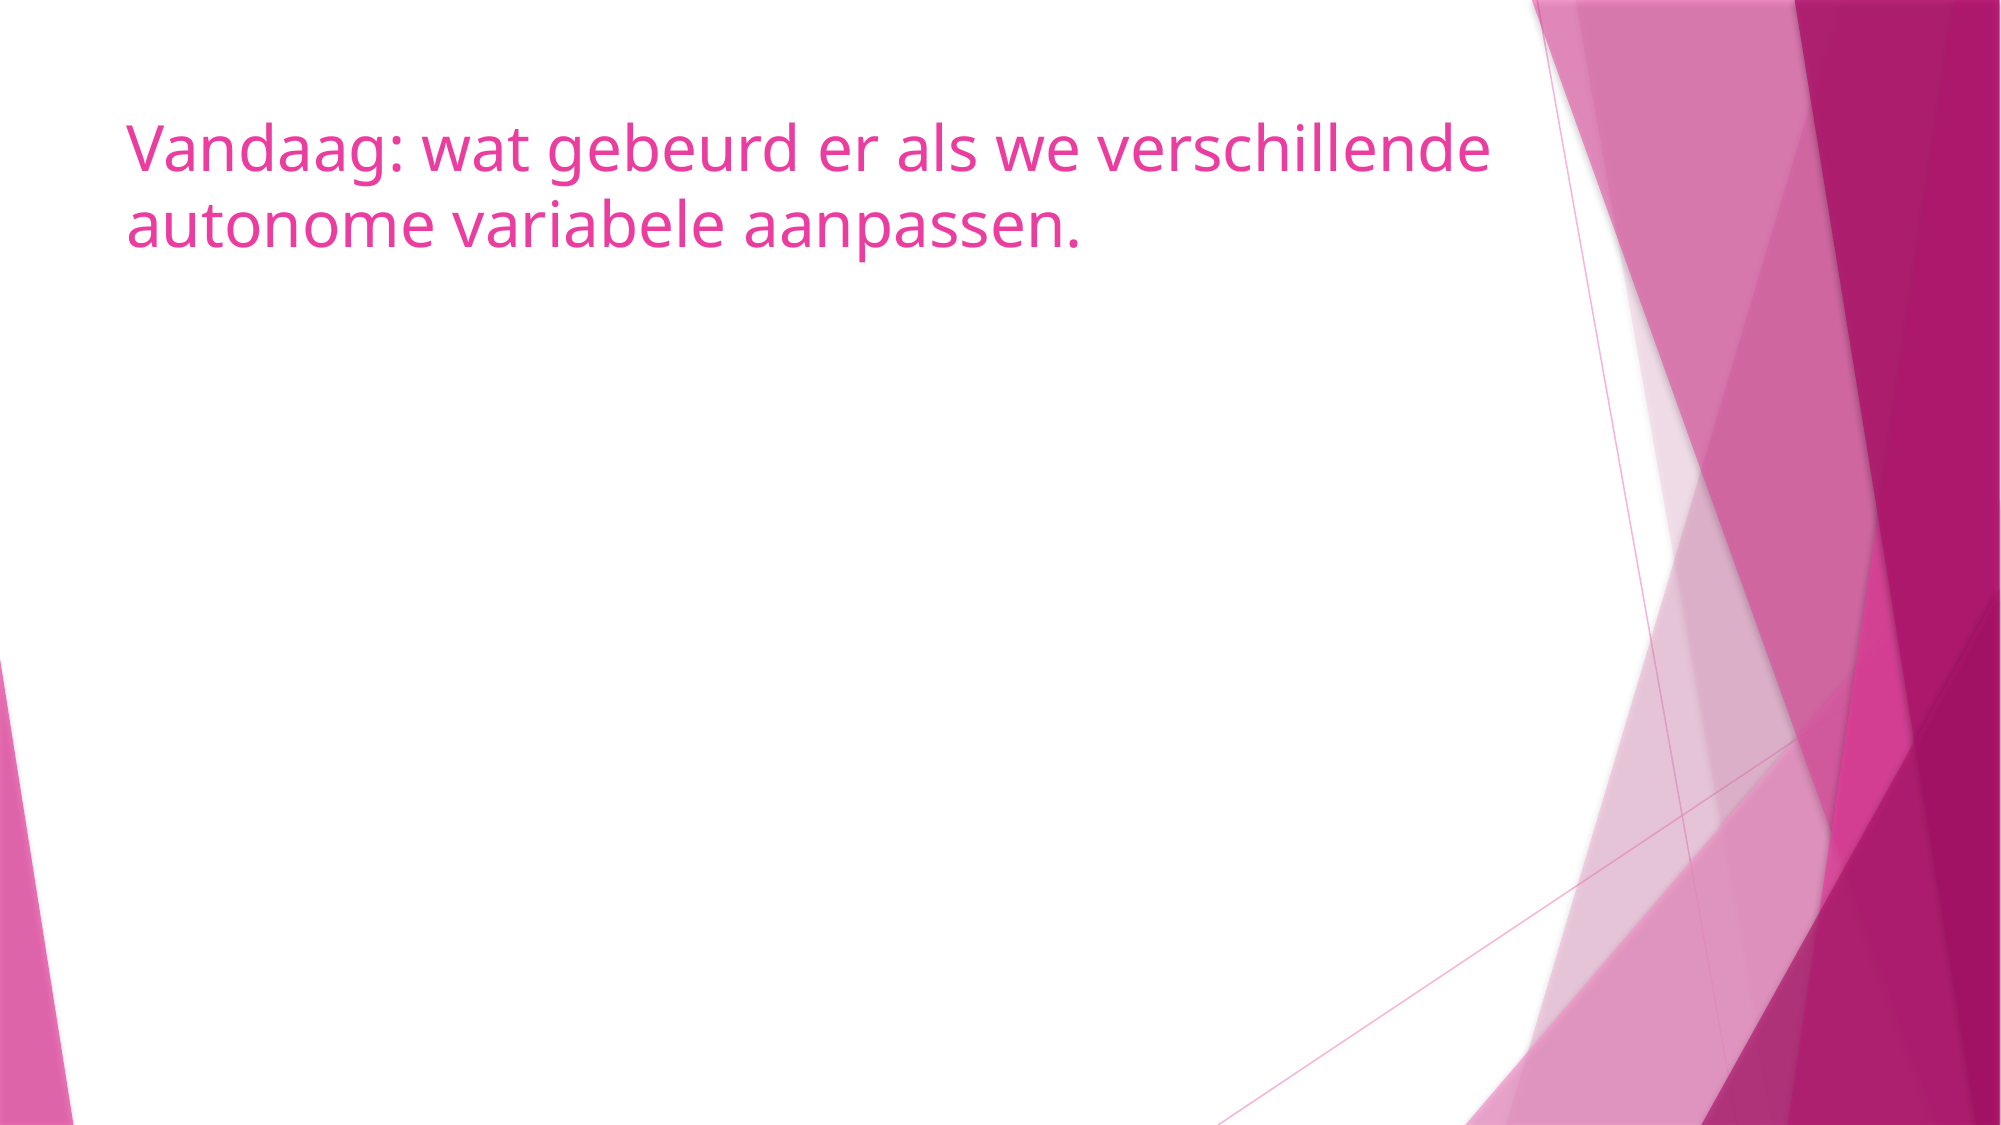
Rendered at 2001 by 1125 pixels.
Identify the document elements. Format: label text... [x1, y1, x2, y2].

title Vandaag: wat gebeurd er als we verschillende autonome variabele aanpassen. [111, 99, 1522, 317]
